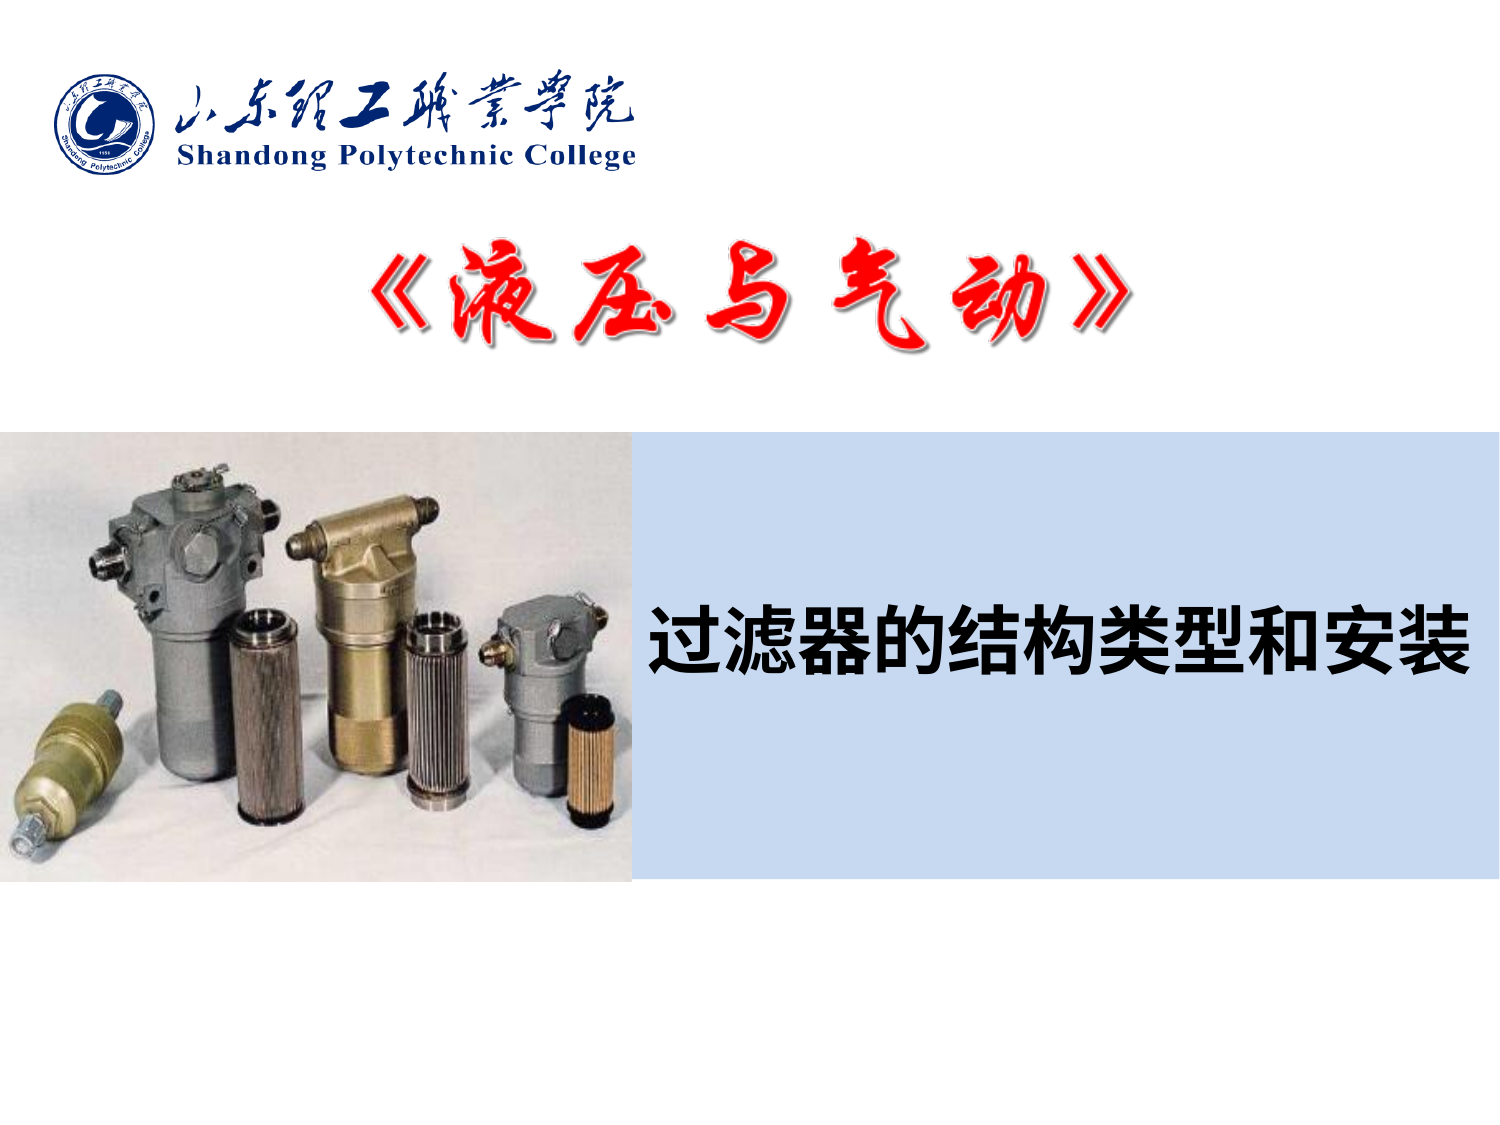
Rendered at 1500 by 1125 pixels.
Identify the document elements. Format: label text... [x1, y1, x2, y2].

text_box 过滤器的结构类型和安装 [637, 586, 1500, 691]
picture [54, 69, 635, 175]
picture [311, 219, 1189, 388]
picture [0, 432, 633, 882]
